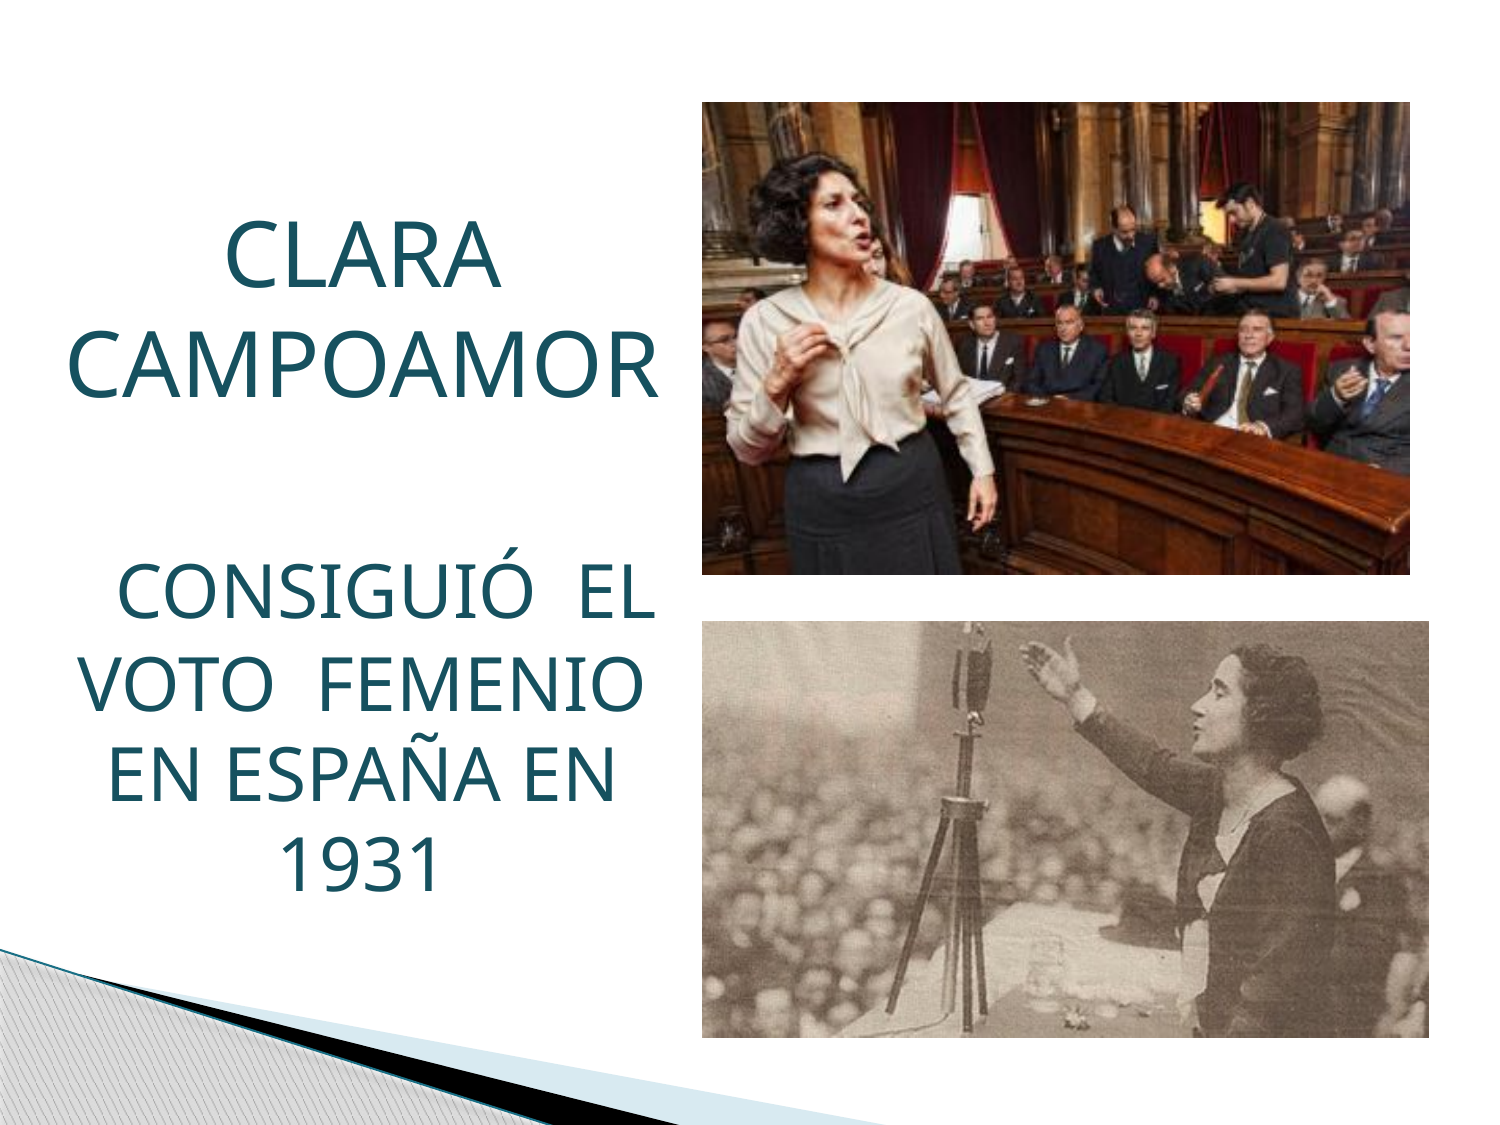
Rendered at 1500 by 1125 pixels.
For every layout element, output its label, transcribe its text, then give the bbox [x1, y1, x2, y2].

picture [702, 102, 1410, 575]
title CLARA CAMPOAMOR CONSIGUIÓ EL VOTO FEMENIO EN ESPAÑA EN 1931 [22, 102, 703, 1000]
picture [702, 621, 1429, 1038]
